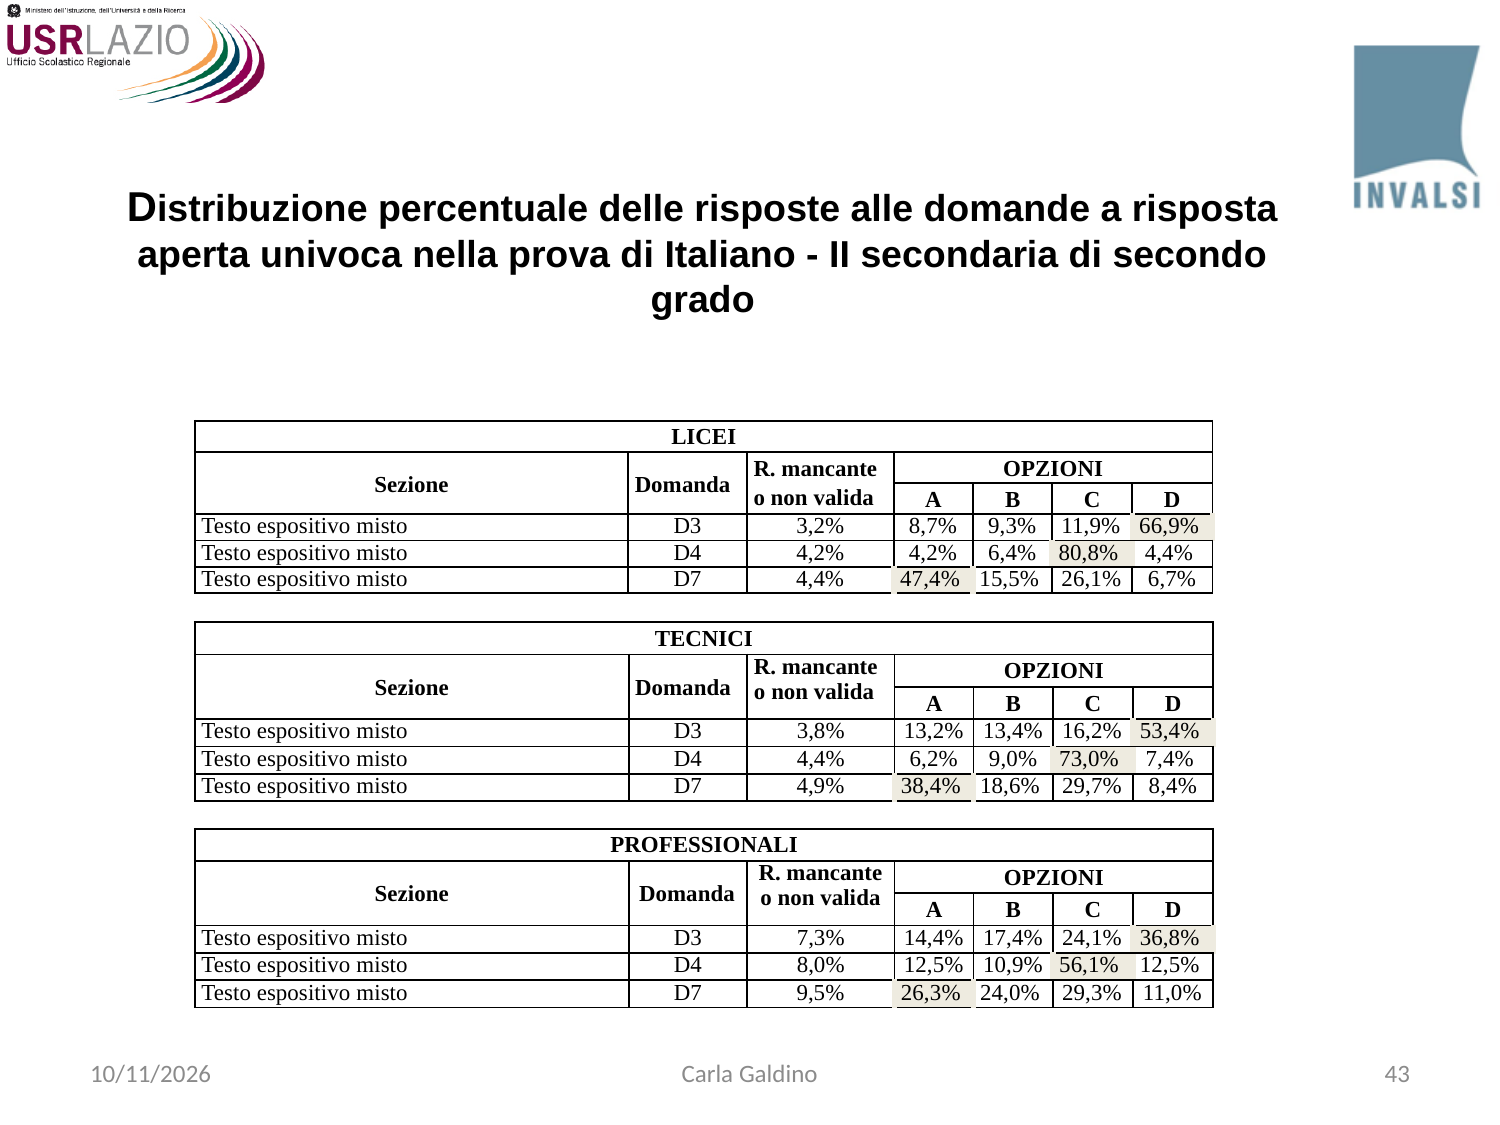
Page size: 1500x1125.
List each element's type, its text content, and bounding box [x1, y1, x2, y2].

table_cell 13,2% [895, 720, 973, 746]
table_cell C [1053, 484, 1131, 513]
table_cell OPZIONI [895, 453, 1212, 482]
table_cell Domanda [630, 655, 746, 718]
table_cell D3 [630, 720, 746, 746]
table_cell Testo espositivo misto [196, 541, 627, 566]
table_cell OPZIONI [895, 862, 1212, 892]
table_cell 26,3% [897, 981, 971, 1007]
table_cell D4 [630, 954, 746, 979]
table_cell 4,2% [748, 541, 893, 566]
table_cell 9,0% [974, 747, 1050, 773]
table_cell 66,9% [1135, 515, 1210, 540]
table_cell 4,9% [748, 775, 892, 800]
table_cell B [974, 688, 1052, 718]
table_cell 53,4% [1136, 720, 1211, 746]
table_cell Domanda [629, 453, 746, 513]
table_cell R. mancante o non valida [748, 655, 894, 718]
table_cell 7,3% [748, 926, 894, 952]
table_cell 8,7% [895, 515, 972, 540]
table_cell 24,0% [976, 981, 1052, 1007]
table_header TECNICI [196, 623, 1212, 654]
table_cell 9,5% [748, 981, 892, 1007]
footer Carla Galdino [512, 1042, 988, 1103]
table_cell 6,2% [895, 747, 973, 773]
table_cell 17,4% [974, 926, 1052, 952]
table_cell Sezione [196, 655, 628, 718]
picture [1345, 30, 1500, 224]
table_cell 73,0% [1056, 747, 1130, 773]
table_cell 13,4% [974, 720, 1052, 746]
table_cell 4,4% [748, 568, 891, 592]
table_cell Testo espositivo misto [196, 720, 628, 746]
table_cell D4 [629, 541, 746, 566]
table_cell 12,5% [895, 954, 973, 979]
table_cell Sezione [196, 862, 628, 925]
table_cell 29,7% [1054, 775, 1132, 800]
table_cell 6,4% [974, 541, 1049, 566]
table_cell Testo espositivo misto [196, 775, 628, 800]
table_cell 14,4% [895, 926, 973, 952]
table_cell D3 [629, 515, 746, 540]
table_cell D3 [630, 926, 746, 952]
table_cell Sezione [196, 453, 627, 513]
table_cell 10,9% [974, 954, 1050, 979]
table_cell C [1054, 894, 1132, 925]
table_cell D7 [630, 981, 746, 1007]
table_cell 29,3% [1054, 981, 1132, 1007]
table_cell A [895, 688, 973, 718]
table_cell D [1133, 484, 1212, 513]
table_header LICEI [196, 422, 1212, 451]
table_cell 47,4% [897, 568, 970, 592]
table_cell Testo espositivo misto [196, 954, 628, 979]
table_cell D7 [630, 775, 746, 800]
table_cell 24,1% [1054, 926, 1130, 952]
table_cell 9,3% [974, 515, 1051, 540]
table_cell D7 [629, 568, 746, 592]
table_cell 11,0% [1134, 981, 1212, 1007]
table_cell 80,8% [1055, 541, 1130, 566]
table_cell 7,4% [1136, 747, 1212, 773]
table_cell D4 [630, 747, 746, 773]
table_cell 15,5% [976, 568, 1051, 592]
table_cell 3,8% [748, 720, 894, 746]
table_cell 18,6% [976, 775, 1052, 800]
table_cell D [1134, 688, 1212, 718]
table_cell 4,4% [748, 747, 894, 773]
table_cell A [895, 894, 973, 925]
table_cell 6,7% [1133, 568, 1212, 592]
table_cell Testo espositivo misto [196, 747, 628, 773]
table_cell D [1134, 894, 1212, 925]
table_header PROFESSIONALI [196, 830, 1212, 860]
table_cell 16,2% [1054, 720, 1130, 746]
table_cell 56,1% [1056, 954, 1130, 979]
table_cell R. mancante o non valida [748, 453, 893, 513]
table_cell 36,8% [1136, 926, 1211, 952]
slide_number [75, 1042, 425, 1103]
table_cell B [974, 484, 1051, 513]
table_cell 12,5% [1136, 954, 1212, 979]
table_cell 26,1% [1053, 568, 1131, 592]
table_cell Testo espositivo misto [196, 515, 627, 540]
table_cell 8,0% [748, 954, 894, 979]
table_cell C [1054, 688, 1132, 718]
table_cell OPZIONI [895, 655, 1212, 686]
table_cell 11,9% [1053, 515, 1130, 540]
table_cell A [895, 484, 972, 513]
table_cell B [974, 894, 1052, 925]
table_cell 4,4% [1135, 541, 1212, 566]
title Distribuzione percentuale delle risposte alle domande a risposta aperta univoca nella prova di Italiano - II secondaria di secondo grado [100, 160, 1306, 338]
picture [0, 0, 267, 104]
table_cell Testo espositivo misto [196, 568, 627, 592]
table_cell 4,2% [895, 541, 972, 566]
table_cell Testo espositivo misto [196, 926, 628, 952]
table_cell R. mancante o non valida [748, 862, 894, 925]
table_cell 8,4% [1134, 775, 1212, 800]
slide_number 43 [1074, 1042, 1425, 1103]
table_cell Testo espositivo misto [196, 981, 628, 1007]
table_cell 38,4% [897, 775, 971, 800]
table_cell Domanda [630, 862, 746, 925]
table_cell 3,2% [748, 515, 893, 540]
